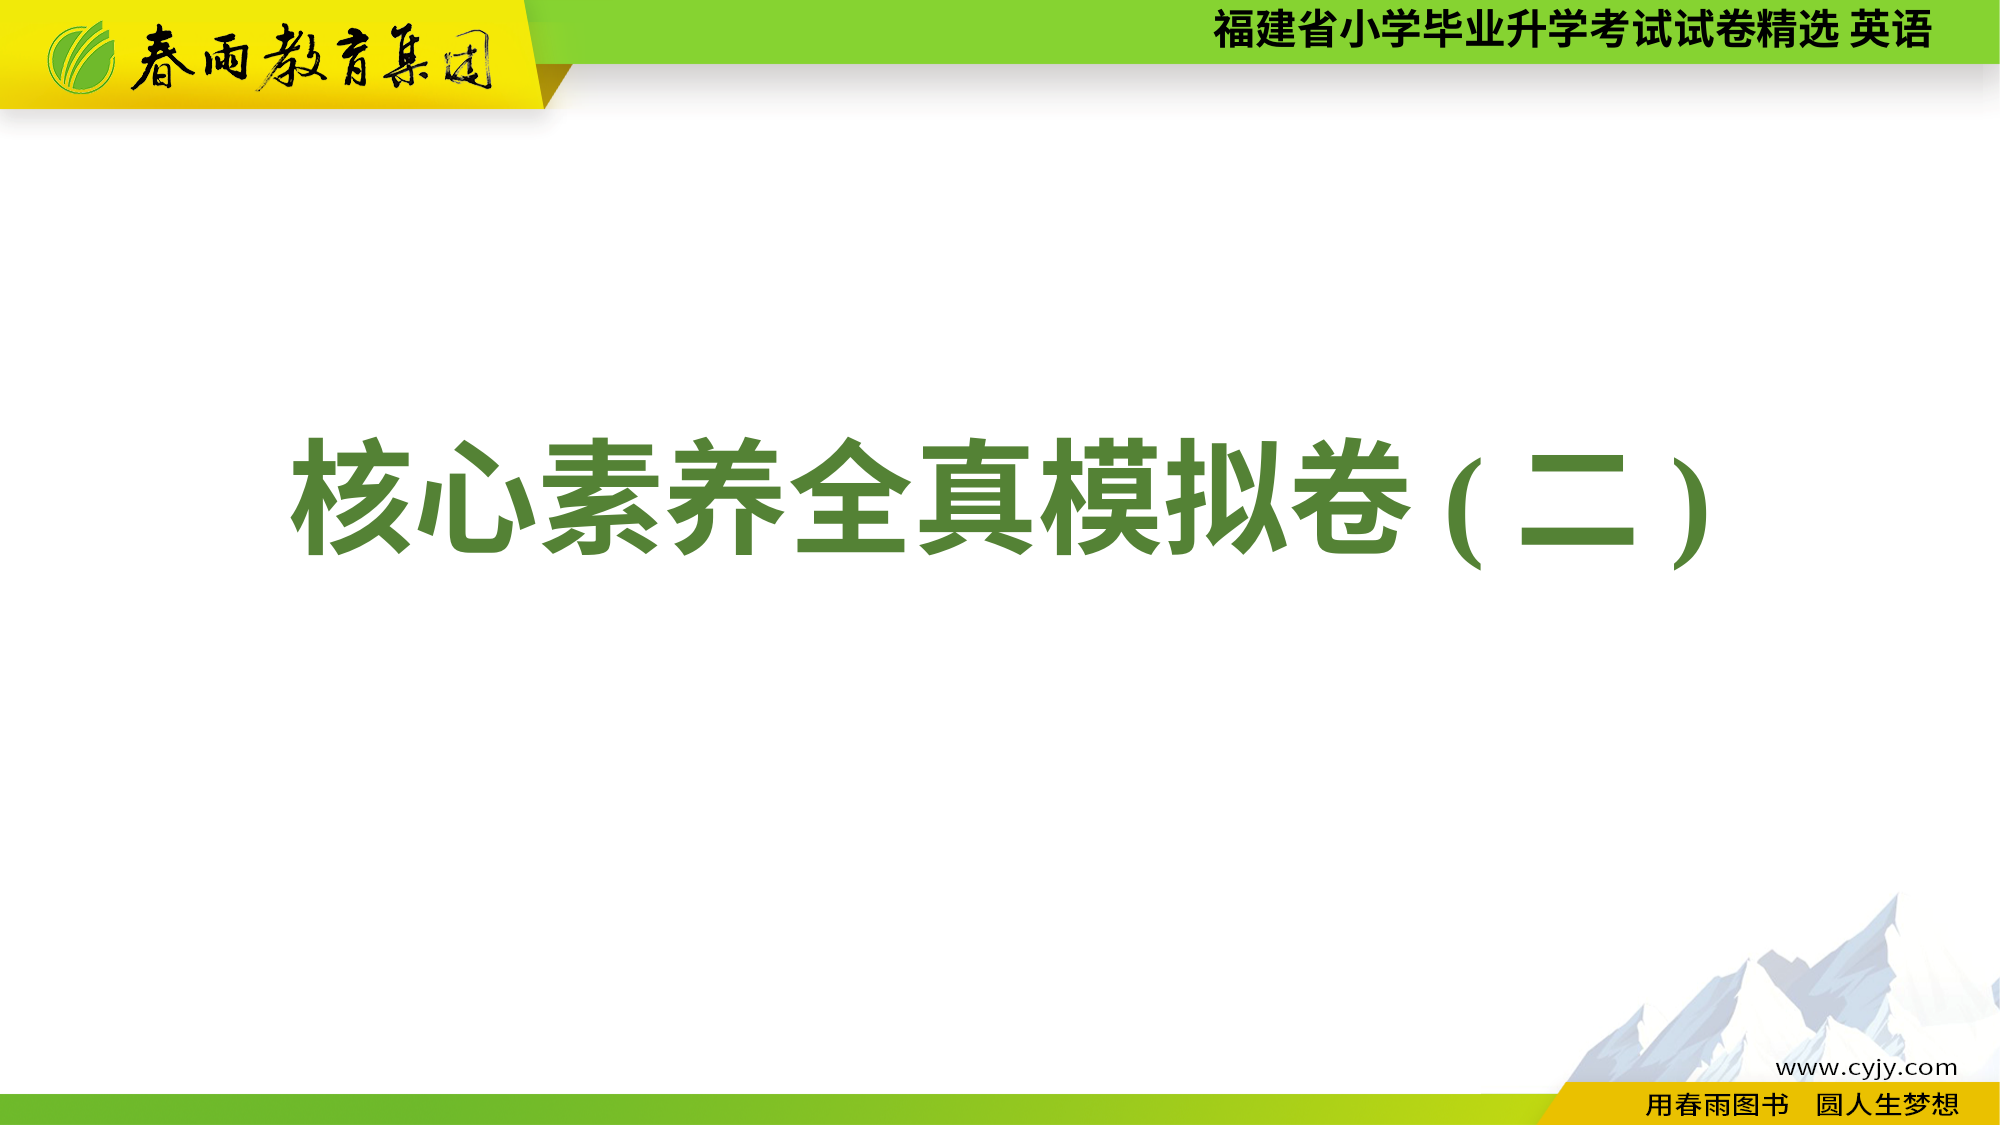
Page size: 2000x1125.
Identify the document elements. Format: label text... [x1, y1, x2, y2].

text_box 核心素养全真模拟卷(二) [0, 337, 2000, 577]
picture [0, 577, 2000, 1125]
picture [0, 0, 2000, 337]
